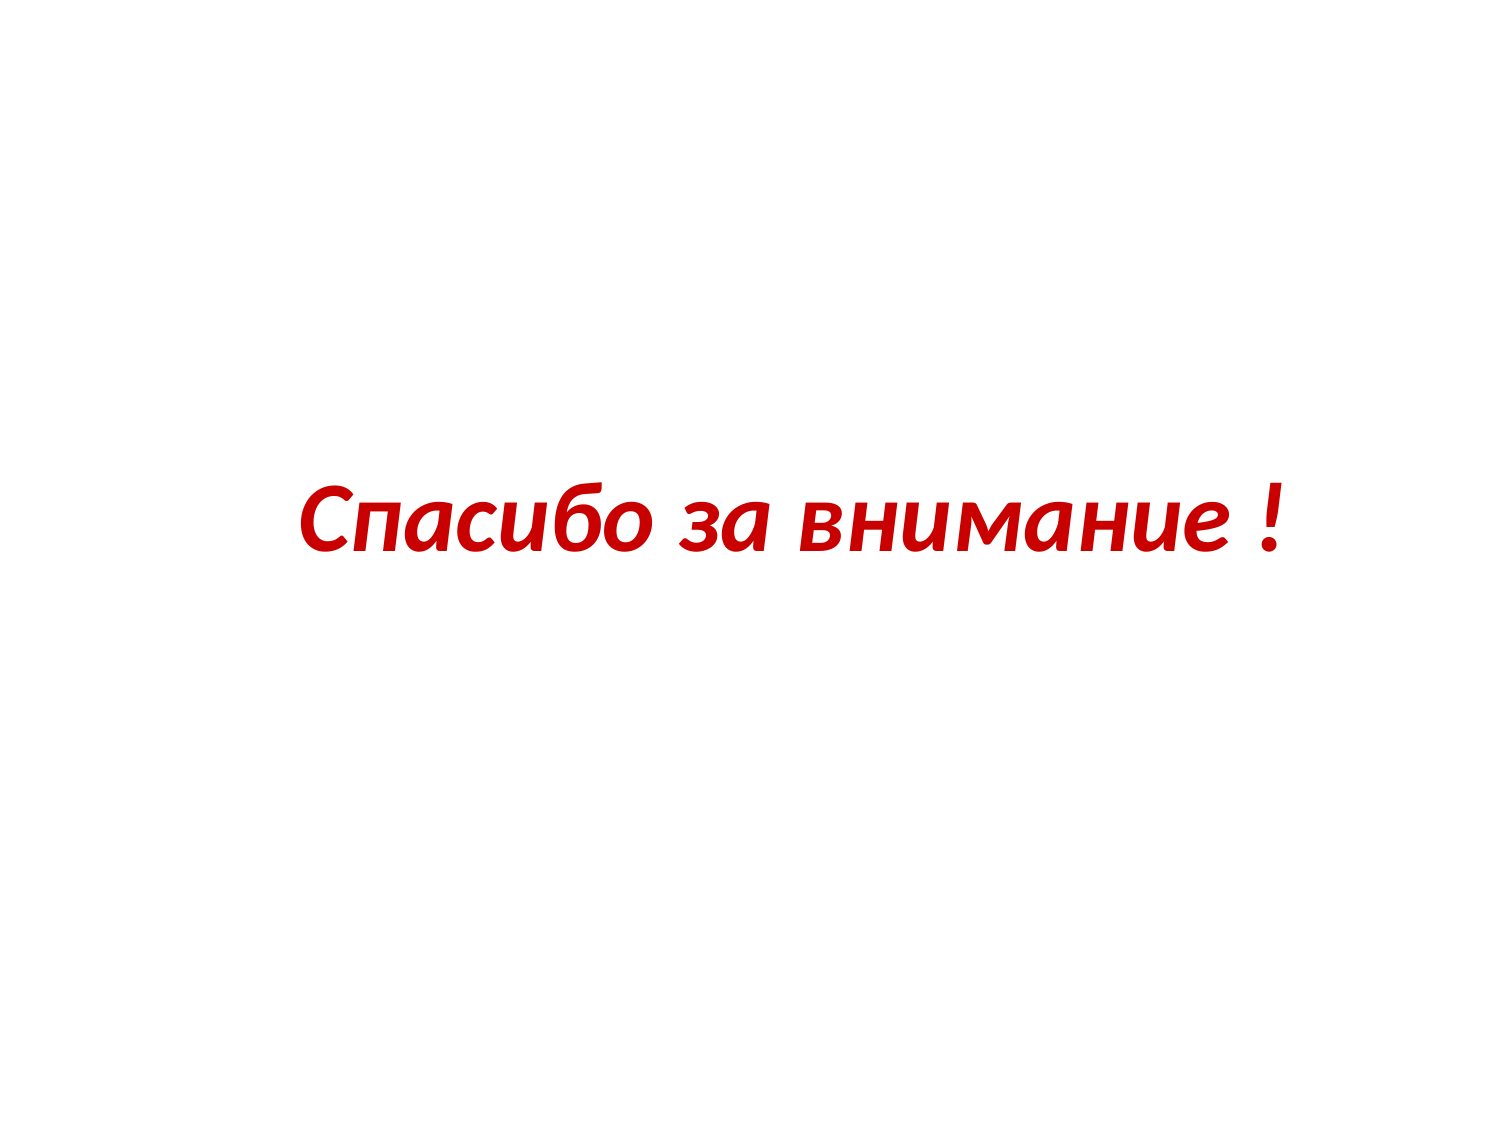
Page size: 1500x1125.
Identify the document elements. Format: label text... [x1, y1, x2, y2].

text_box Спасибо за внимание ! [283, 444, 1303, 580]
